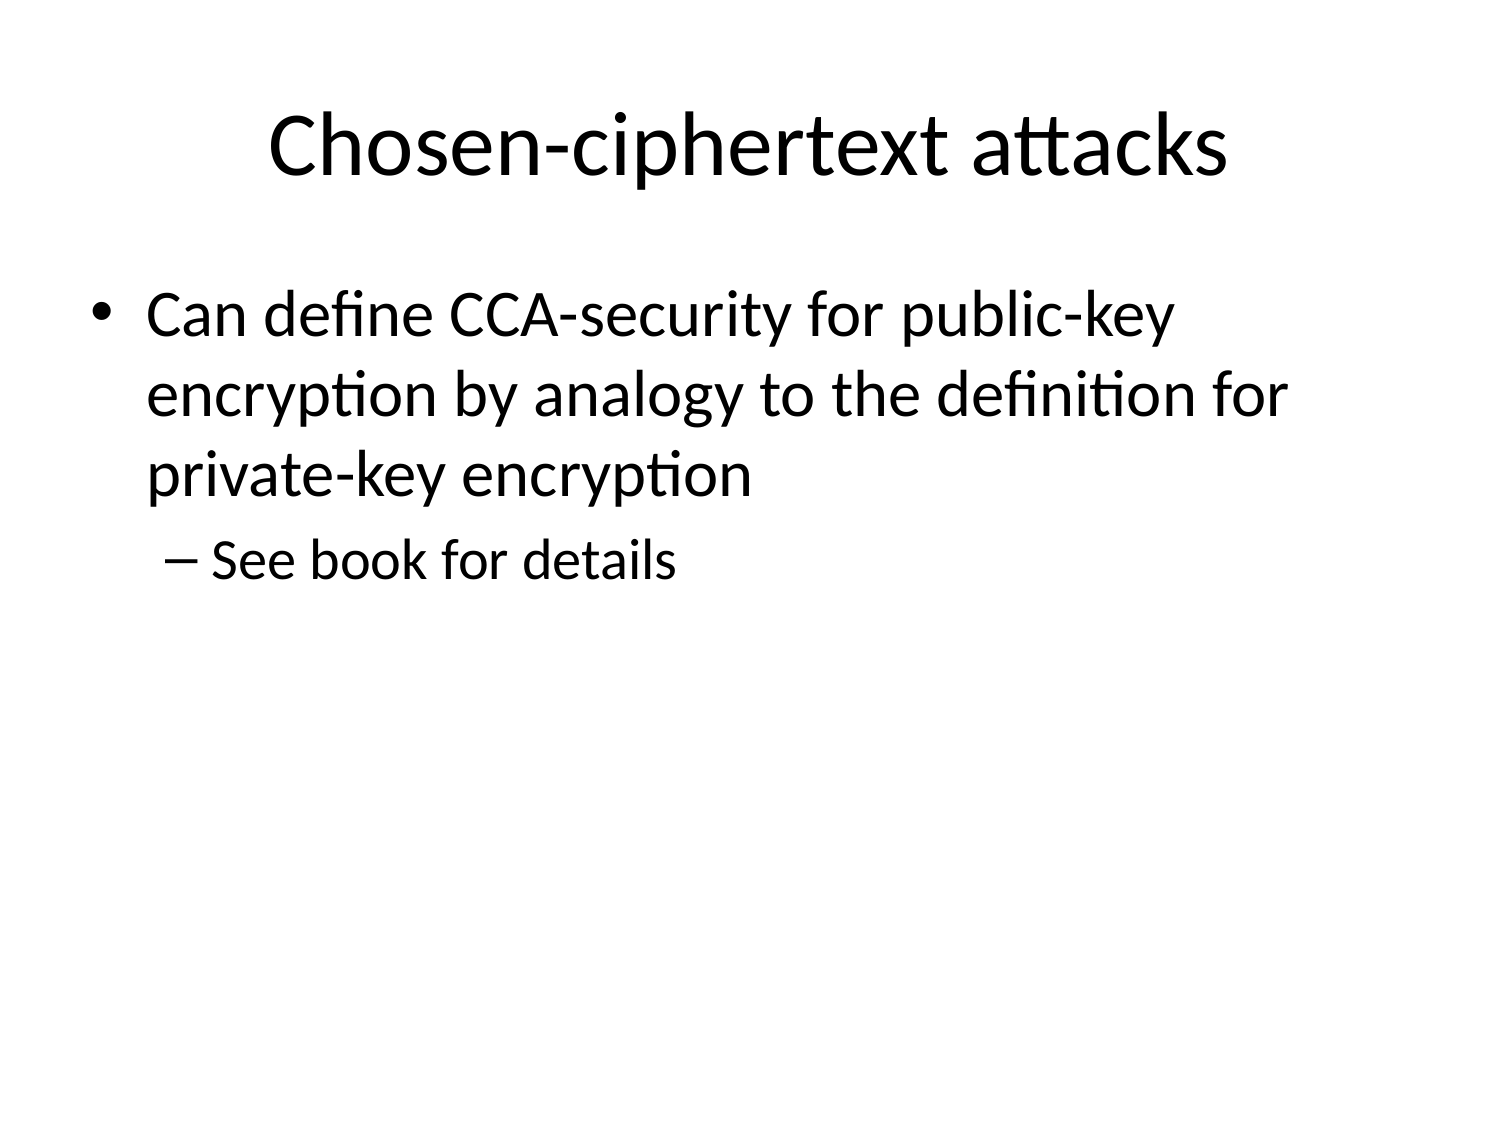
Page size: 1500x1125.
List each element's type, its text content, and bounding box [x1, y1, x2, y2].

list Can define CCA-security for public-key encryption by analogy to the definition for private-key encryption See book for details [75, 262, 1425, 1005]
title Chosen-ciphertext attacks [75, 45, 1425, 233]
